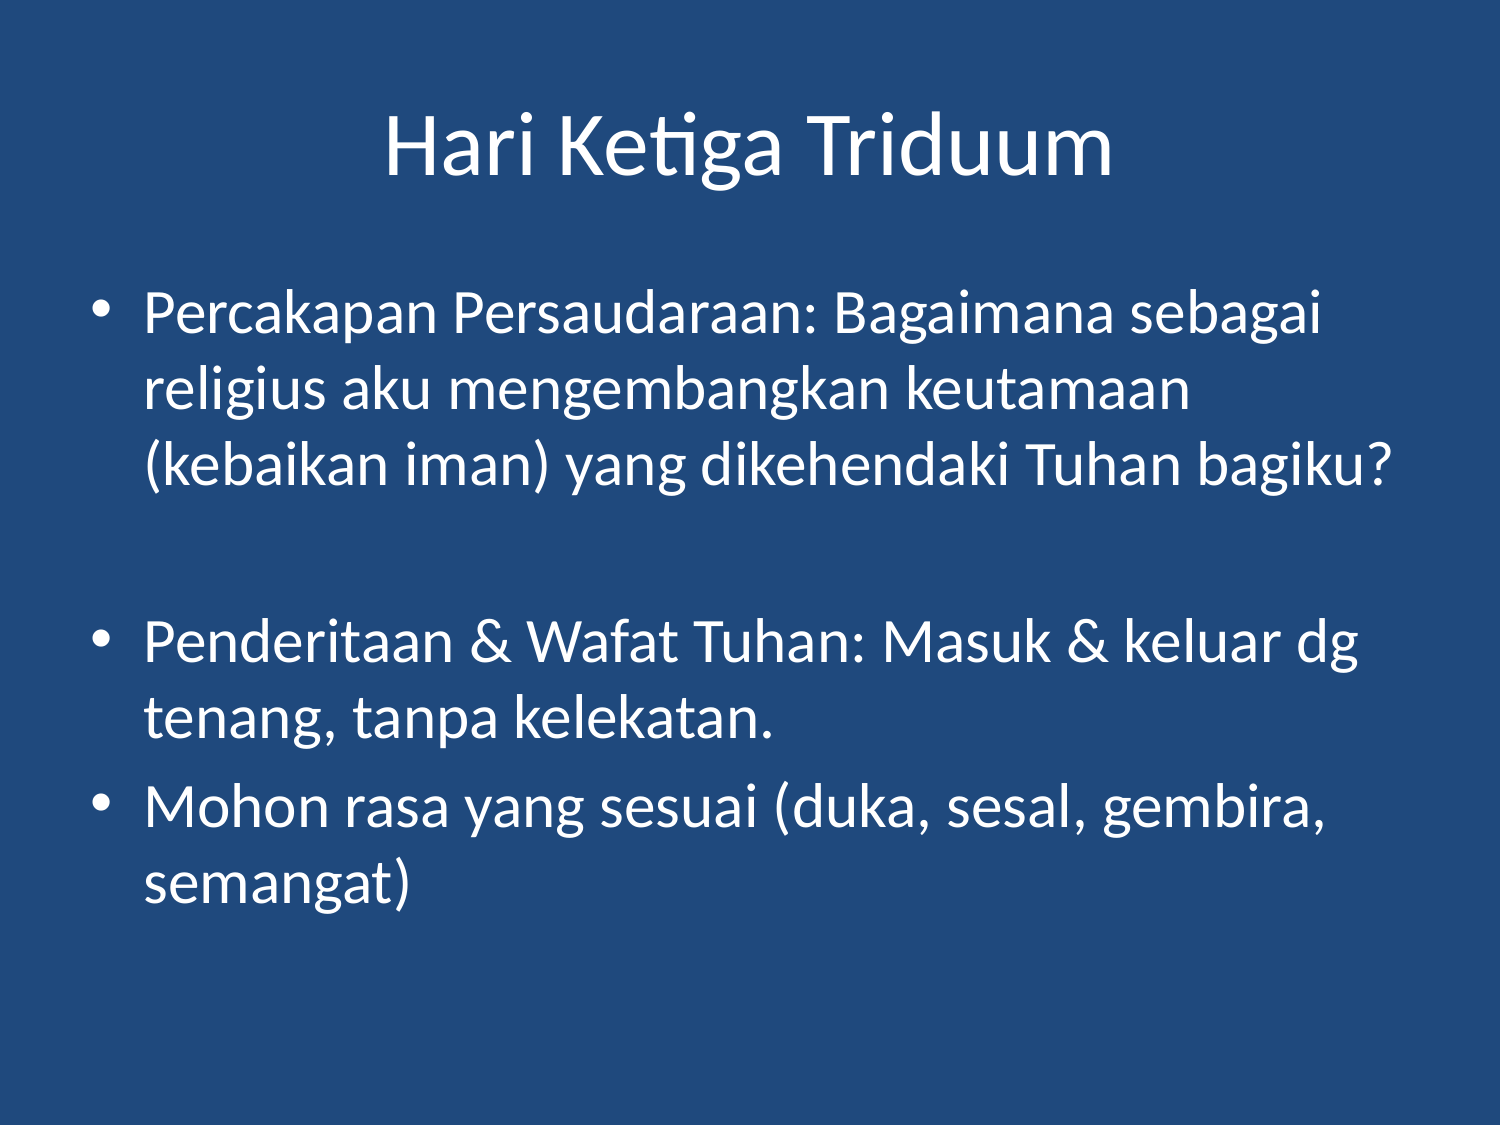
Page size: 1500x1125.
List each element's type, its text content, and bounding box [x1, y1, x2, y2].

list Percakapan Persaudaraan: Bagaimana sebagai religius aku mengembangkan keutamaan (kebaikan iman) yang dikehendaki Tuhan bagiku? Penderitaan & Wafat Tuhan: Masuk & keluar dg tenang, tanpa kelekatan. Mohon rasa yang sesuai (duka, sesal, gembira, semangat) [75, 262, 1425, 1005]
title Hari Ketiga Triduum [75, 45, 1425, 233]
